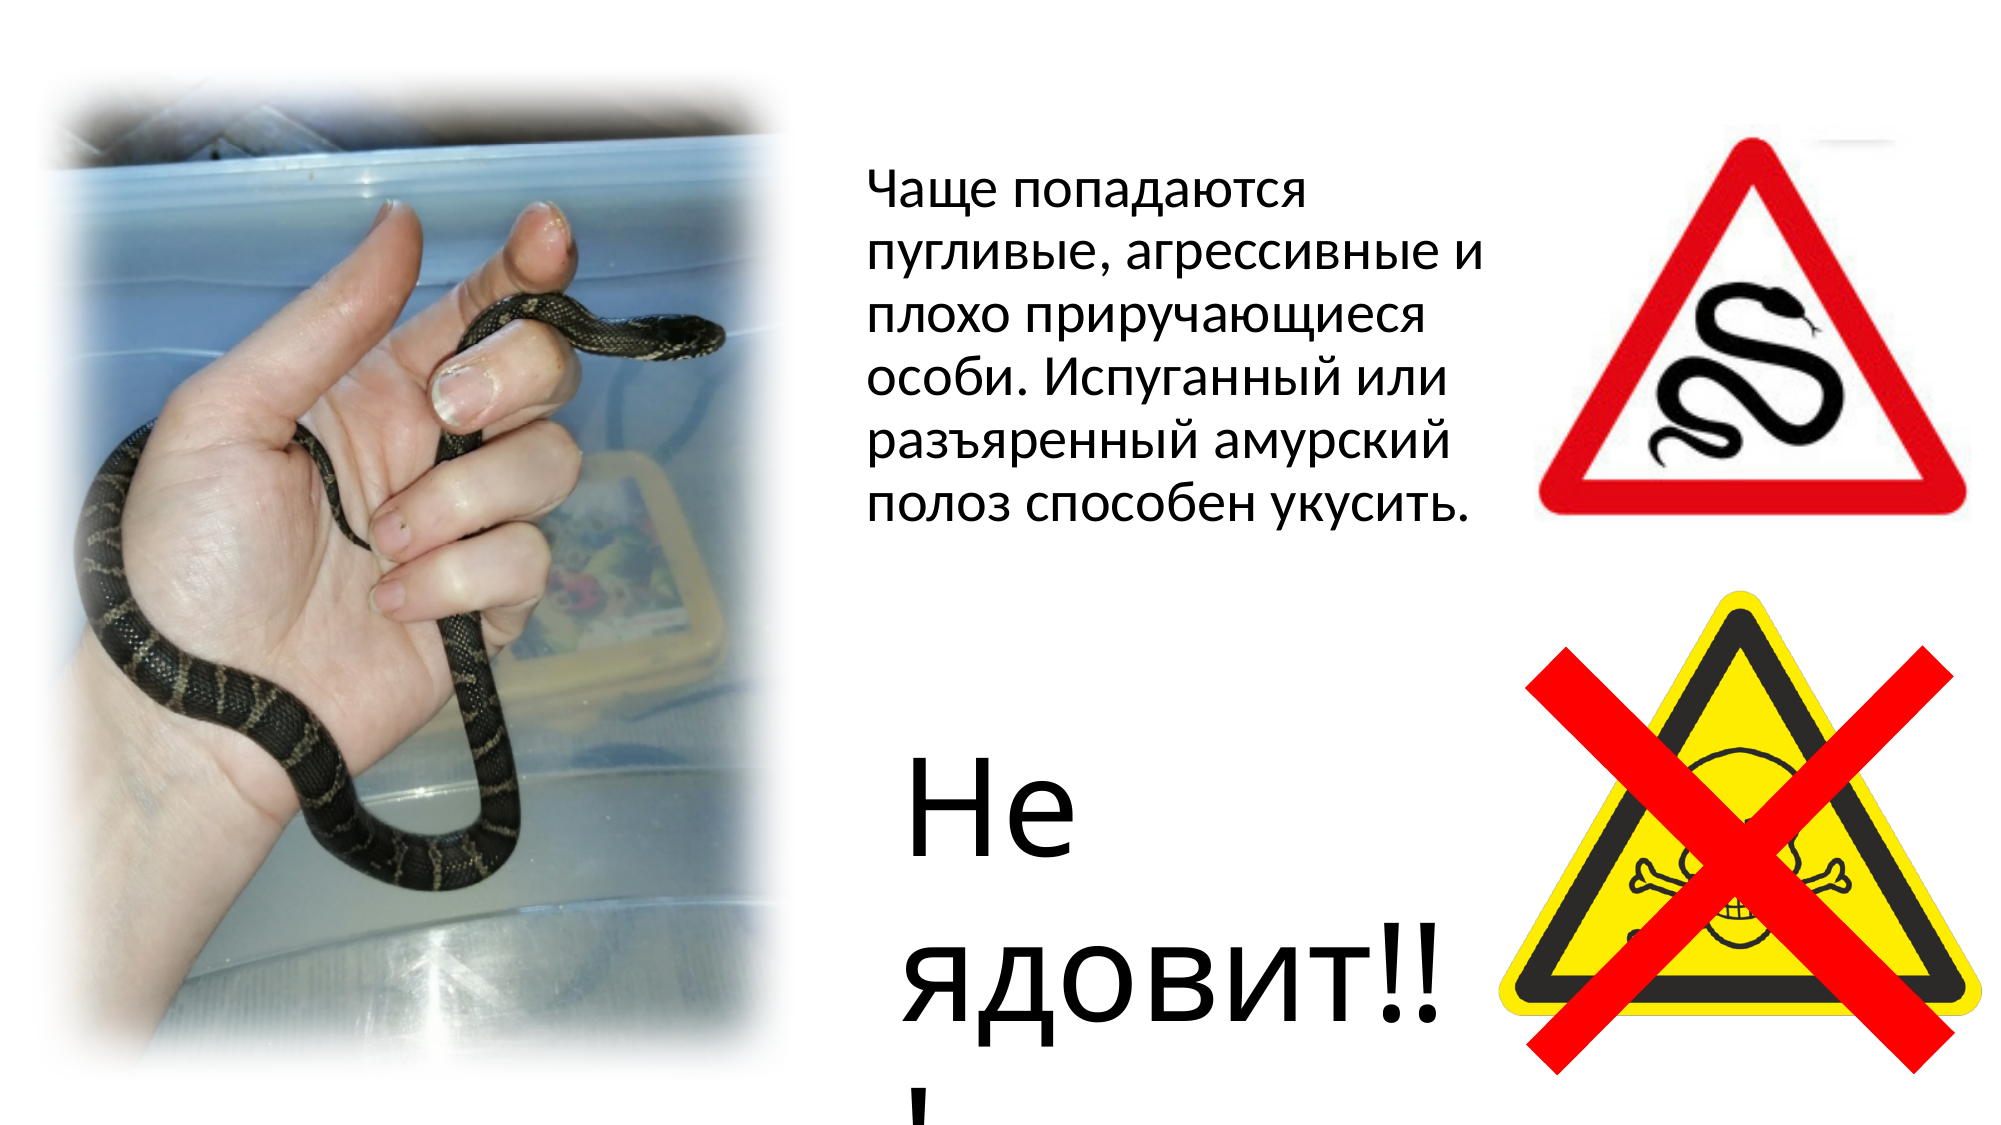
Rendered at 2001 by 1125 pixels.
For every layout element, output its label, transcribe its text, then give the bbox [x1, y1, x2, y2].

text_box Не ядовит!!! [885, 711, 1499, 1125]
list Чаще попадаются пугливые, агрессивные и плохо приручающиеся особи. Испуганный или разъяренный амурский полоз способен укусить. [851, 149, 1573, 575]
picture [1498, 590, 1982, 1016]
picture [1516, 124, 2000, 530]
picture [31, 64, 798, 1086]
text_box [1855, 1016, 1955, 1075]
text_box [1526, 1016, 1617, 1076]
